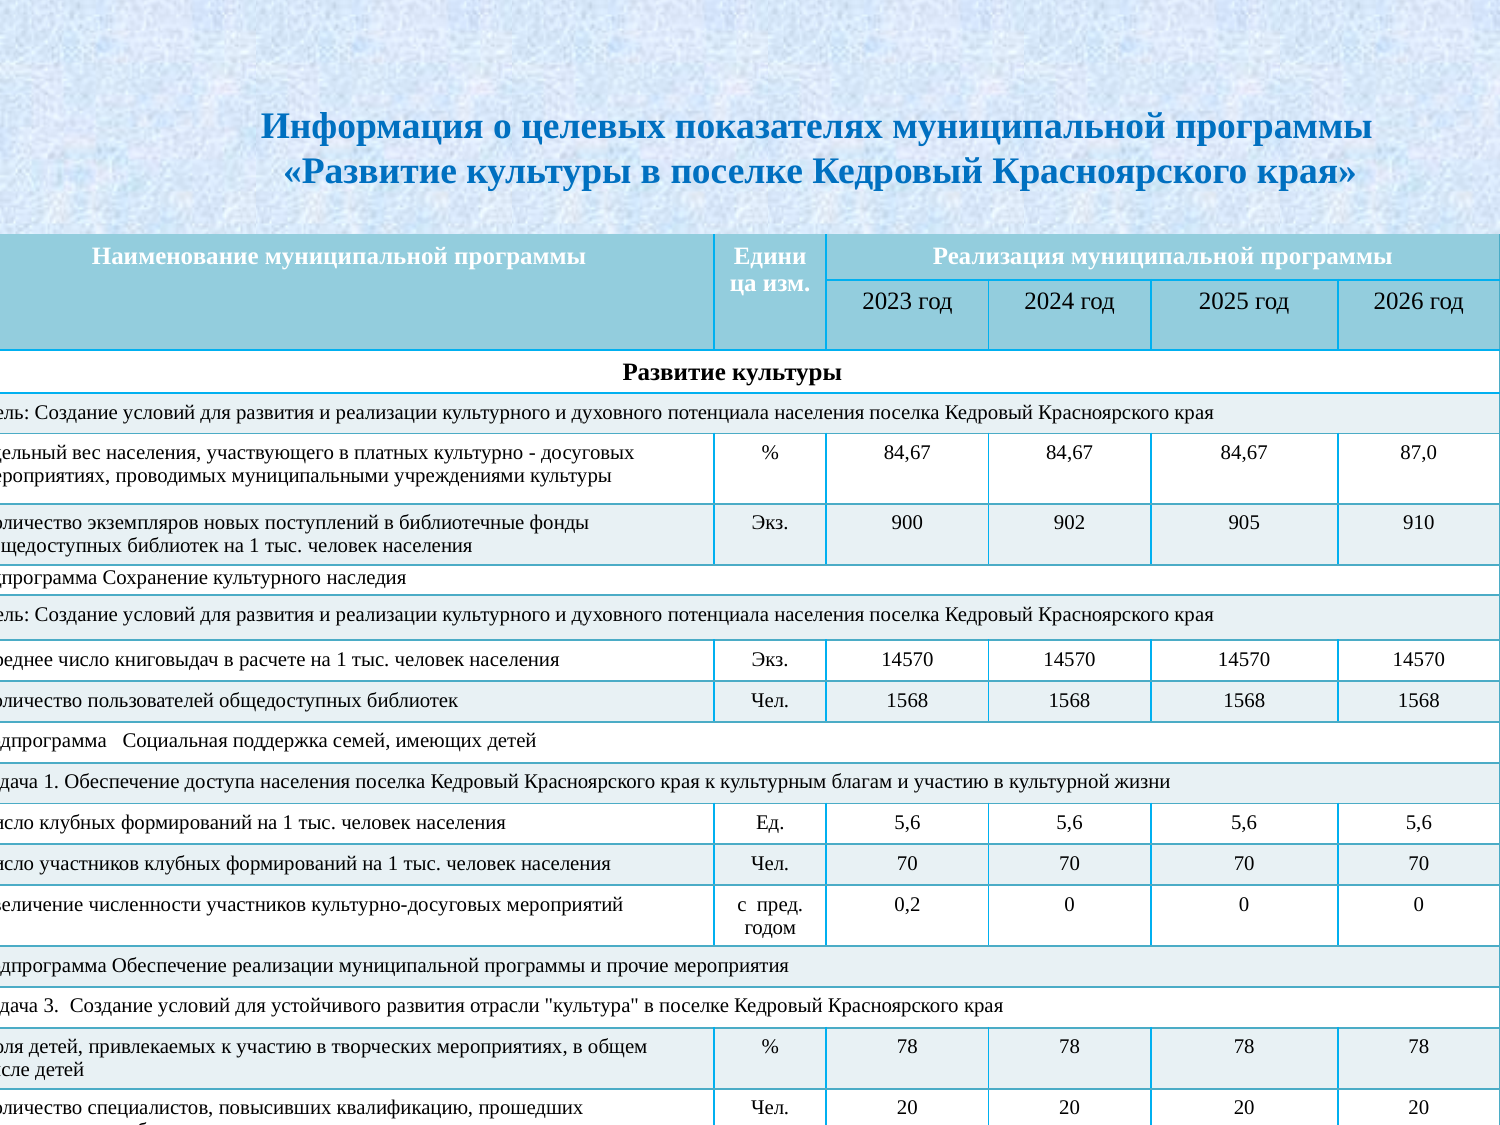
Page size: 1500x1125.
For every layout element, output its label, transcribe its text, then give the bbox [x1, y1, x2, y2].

table_cell 78 [989, 1029, 1150, 1088]
table_cell 78 [1152, 1029, 1337, 1088]
table_cell Развитие культуры [0, 351, 1499, 392]
table_cell 70 [989, 845, 1150, 884]
table_cell 1568 [1152, 682, 1337, 721]
table_cell подпрограмма Обеспечение реализации муниципальной программы и прочие мероприятия [0, 947, 1499, 986]
table_cell 0 [1152, 886, 1337, 945]
table_cell Количество пользователей общедоступных библиотек [0, 682, 713, 721]
table_cell 14570 [1152, 641, 1337, 680]
table_cell 87,0 [1339, 434, 1499, 503]
table_cell 70 [1152, 845, 1337, 884]
table_cell Задача 3. Создание условий для устойчивого развития отрасли "культура" в поселке Кедровый Красноярского края [0, 988, 1499, 1027]
table_cell 2025 год [1152, 281, 1337, 349]
table_cell подпрограмма Социальная поддержка семей, имеющих детей [0, 723, 1499, 762]
table_cell Среднее число книговыдач в расчете на 1 тыс. человек населения [0, 641, 713, 680]
picture [0, 0, 1500, 234]
table_header Наименование муниципальной программы [0, 234, 713, 349]
table_cell Удельный вес населения, участвующего в платных культурно - досуговых мероприятиях, проводимых муниципальными учреждениями культуры [0, 434, 713, 503]
table_cell Чел. [715, 682, 825, 721]
table_cell Количество экземпляров новых поступлений в библиотечные фонды общедоступных библиотек на 1 тыс. человек населения [0, 505, 713, 564]
table_cell Ед. [715, 804, 825, 843]
table_cell Экз. [715, 505, 825, 564]
table_cell 78 [1339, 1029, 1499, 1088]
table_cell 910 [1339, 505, 1499, 564]
table_cell Задача 1. Обеспечение доступа населения поселка Кедровый Красноярского края к культурным благам и участию в культурной жизни [0, 764, 1499, 803]
table_cell 20 [989, 1090, 1150, 1125]
table_cell 905 [1152, 505, 1337, 564]
table_cell 2024 год [989, 281, 1150, 349]
table_cell 78 [827, 1029, 988, 1088]
table_cell 0,2 [827, 886, 988, 945]
table_cell Количество специалистов, повысивших квалификацию, прошедших переподготовку, обученных на семинарах и других мероприятиях [0, 1090, 713, 1125]
table_cell 84,67 [989, 434, 1150, 503]
table_cell 5,6 [989, 804, 1150, 843]
table_cell 70 [827, 845, 988, 884]
table_cell 1568 [827, 682, 988, 721]
table_cell Число участников клубных формирований на 1 тыс. человек населения [0, 845, 713, 884]
table_cell 84,67 [1152, 434, 1337, 503]
table_cell 2023 год [827, 281, 988, 349]
table_cell Чел. [715, 1090, 825, 1125]
table_cell Экз. [715, 641, 825, 680]
table_header Единица изм. [715, 234, 825, 349]
table_cell 2026 год [1339, 281, 1499, 349]
table_cell 14570 [1339, 641, 1499, 680]
table_cell 20 [1339, 1090, 1499, 1125]
table_cell 1568 [1339, 682, 1499, 721]
table_cell % [715, 1029, 825, 1088]
table_cell 84,67 [827, 434, 988, 503]
table_cell 900 [827, 505, 988, 564]
table_cell Чел. [715, 845, 825, 884]
table_cell Цель: Создание условий для развития и реализации культурного и духовного потенциала населения поселка Кедровый Красноярского края [0, 394, 1499, 433]
table_cell 20 [1152, 1090, 1337, 1125]
table_cell 5,6 [827, 804, 988, 843]
table_cell % [715, 434, 825, 503]
table_cell 14570 [827, 641, 988, 680]
table_cell 14570 [989, 641, 1150, 680]
table_cell 902 [989, 505, 1150, 564]
table_cell 0 [1339, 886, 1499, 945]
table_cell с пред. годом [715, 886, 825, 945]
table_cell 70 [1339, 845, 1499, 884]
table_cell 0 [989, 886, 1150, 945]
table_cell 5,6 [1339, 804, 1499, 843]
table_cell 1568 [989, 682, 1150, 721]
table_cell Подпрограмма Сохранение культурного наследия [0, 566, 1499, 594]
text_box Информация о целевых показателях муниципальной программы «Развитие культуры в поселке Кедровый Красноярского края» [246, 93, 1395, 199]
table_cell Число клубных формирований на 1 тыс. человек населения [0, 804, 713, 843]
table_cell Увеличение численности участников культурно-досуговых мероприятий [0, 886, 713, 945]
table_header Реализация муниципальной программы [827, 234, 1499, 279]
table_cell Цель: Создание условий для развития и реализации культурного и духовного потенциала населения поселка Кедровый Красноярского края [0, 596, 1499, 639]
table_cell Доля детей, привлекаемых к участию в творческих мероприятиях, в общем числе детей [0, 1029, 713, 1088]
table_cell 20 [827, 1090, 988, 1125]
table_cell 5,6 [1152, 804, 1337, 843]
